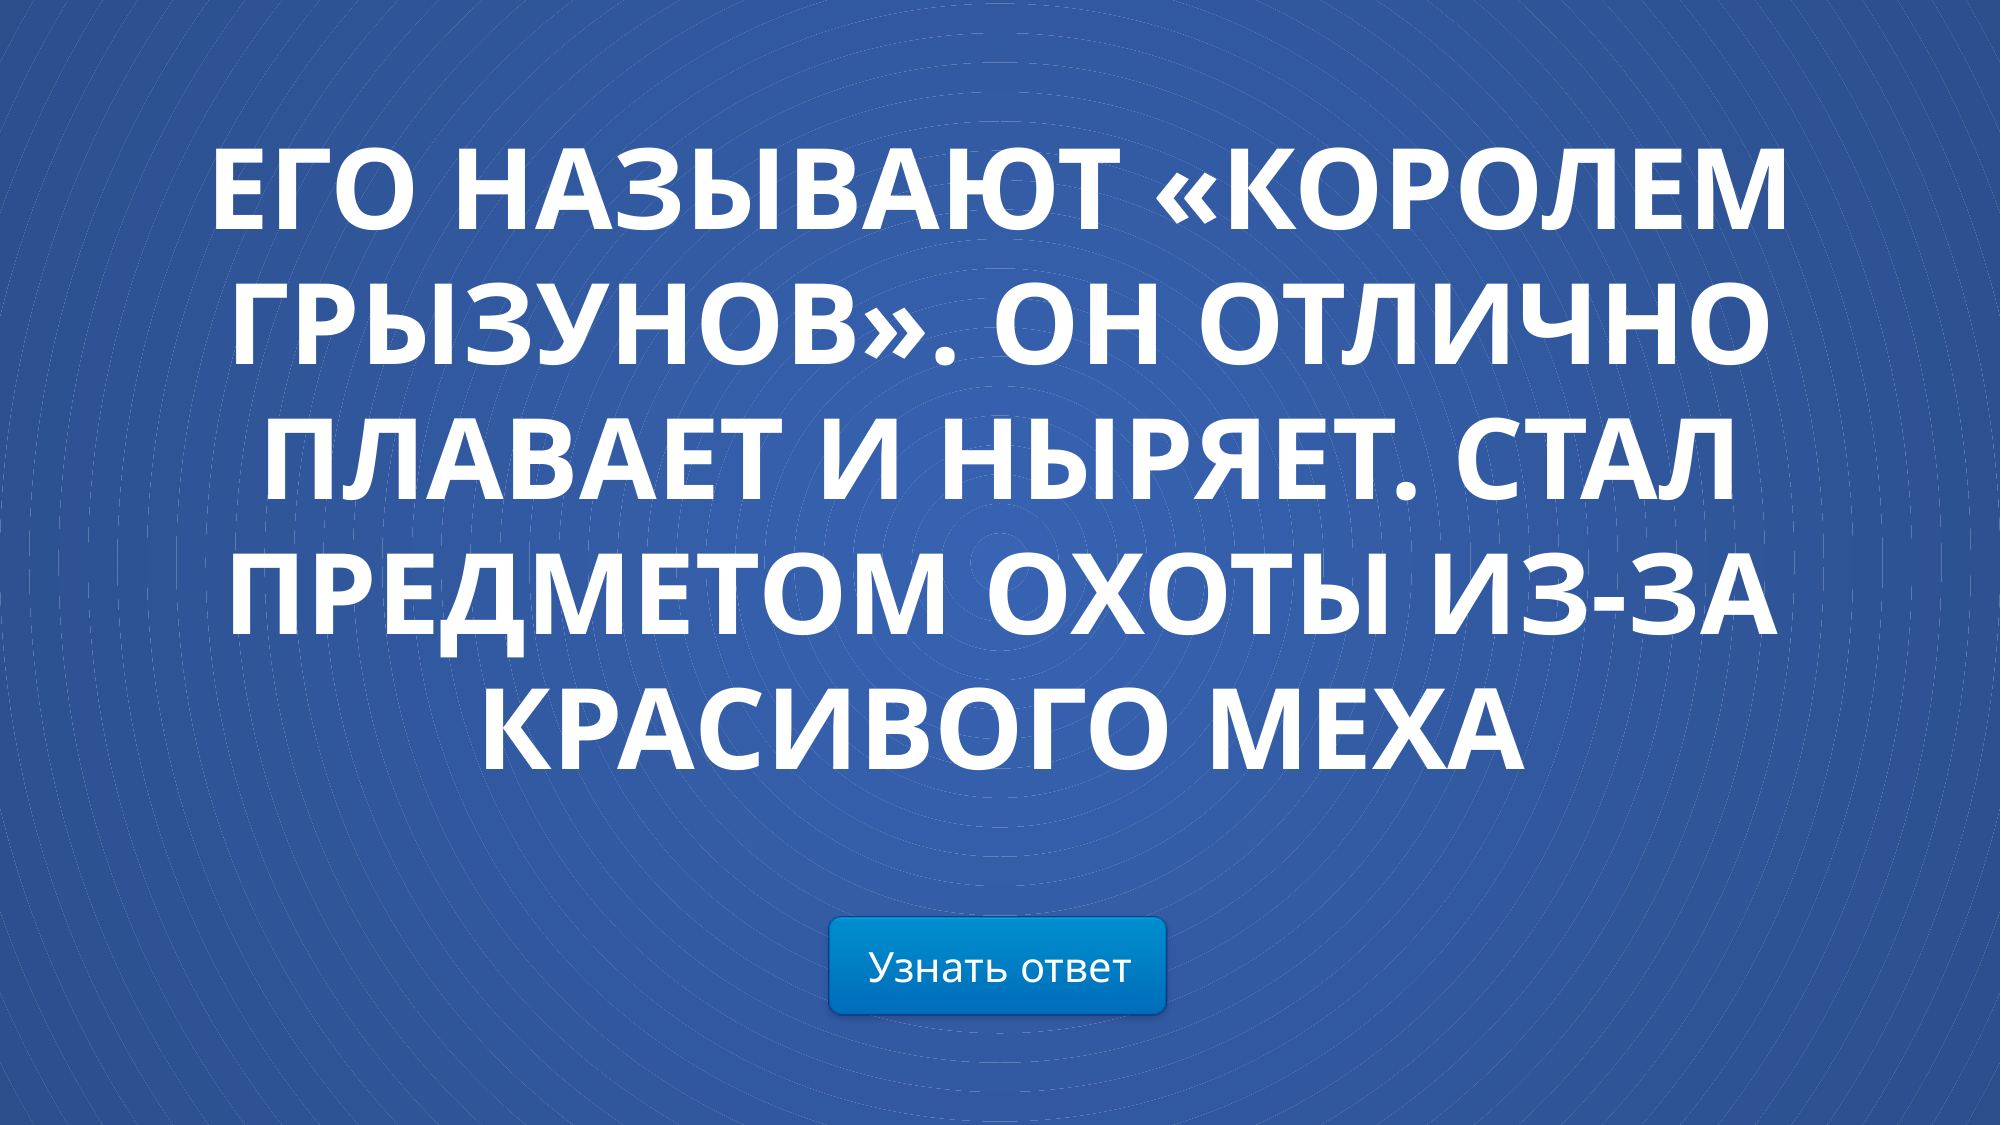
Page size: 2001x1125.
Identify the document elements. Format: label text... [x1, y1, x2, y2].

title [137, 59, 1863, 109]
picture [793, 902, 1180, 1035]
text_box ЕГО НАЗЫВАЮТ «КОРОЛЕМ ГРЫЗУНОВ». ОН ОТЛИЧНО ПЛАВАЕТ И НЫРЯЕТ. СТАЛ ПРЕДМЕТОМ ОХОТЫ ИЗ-ЗА КРАСИВОГО МЕХА [53, 109, 1949, 800]
